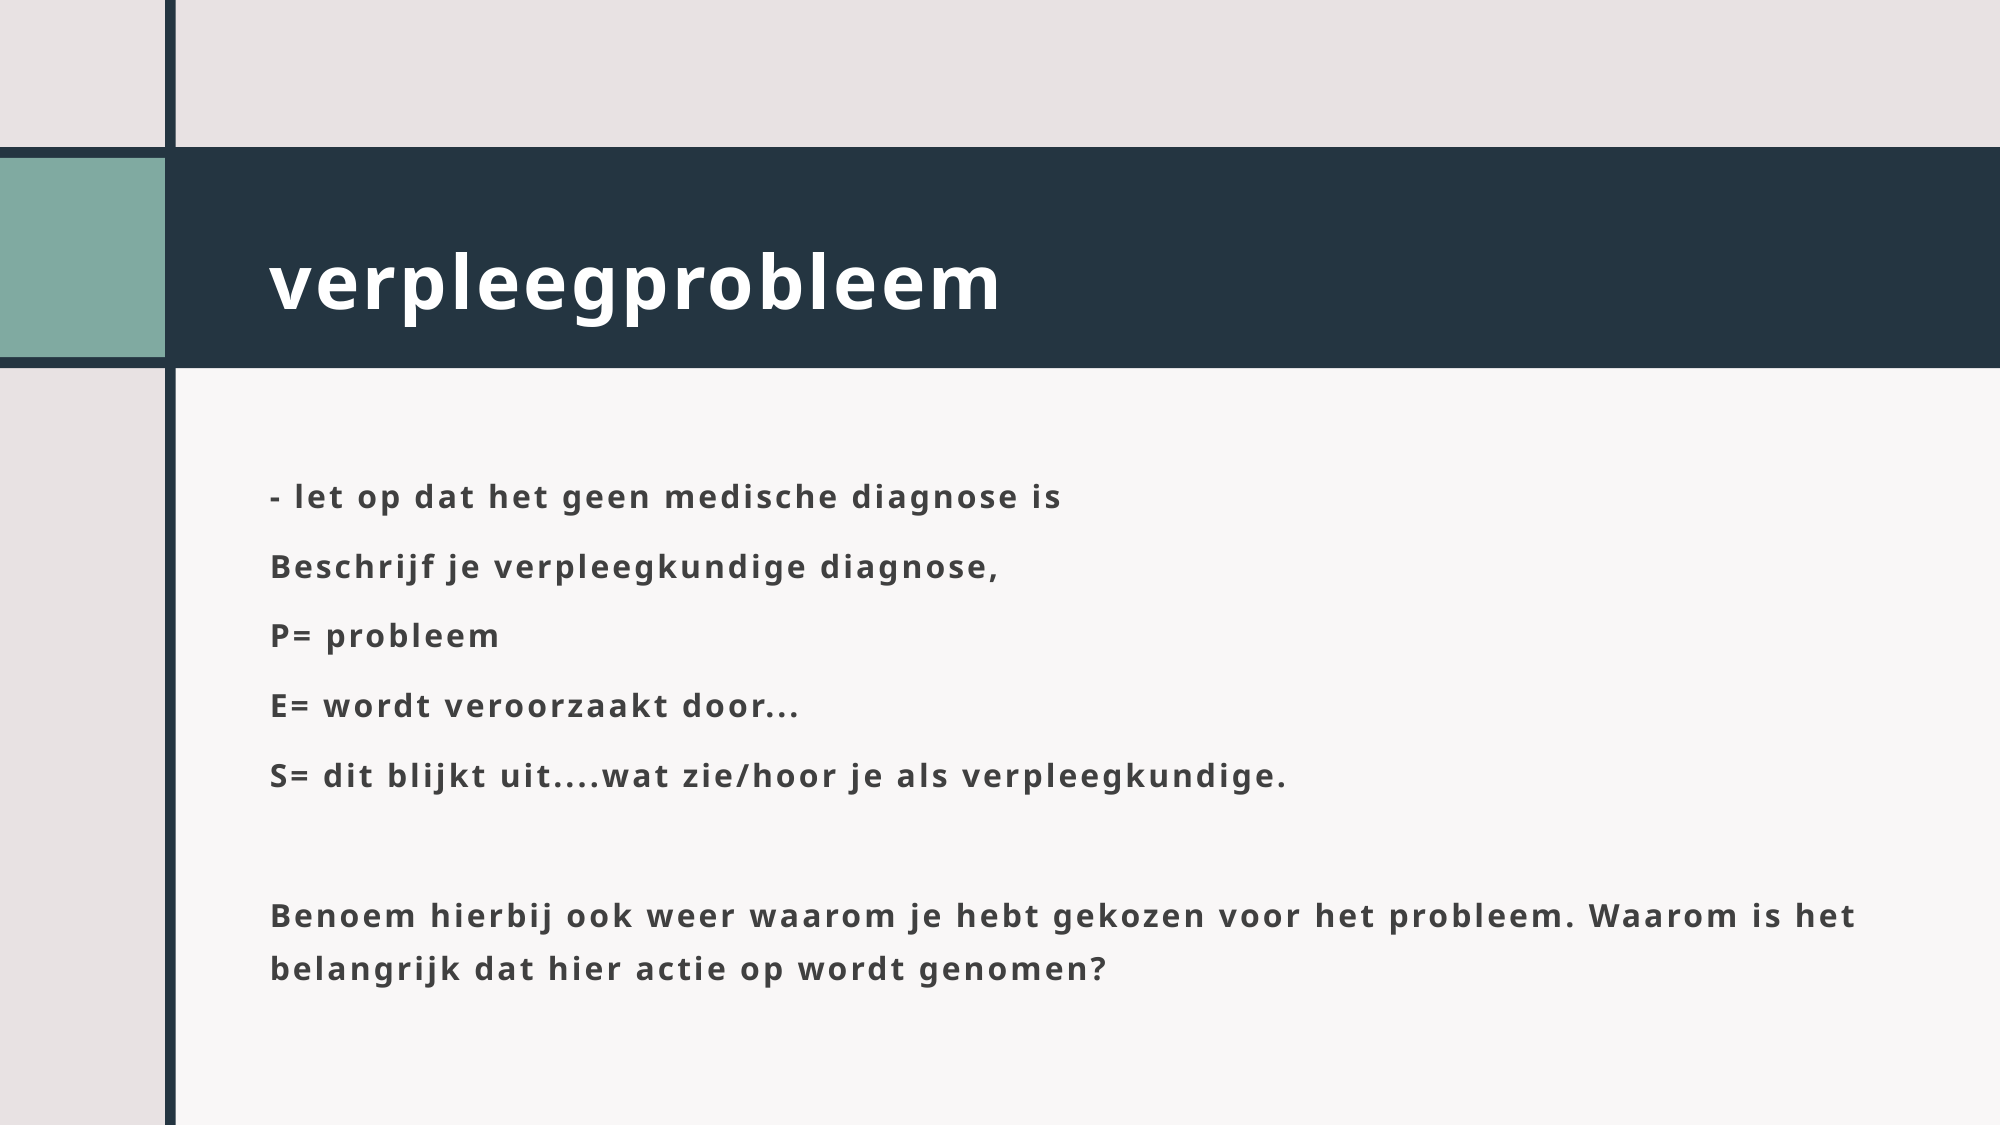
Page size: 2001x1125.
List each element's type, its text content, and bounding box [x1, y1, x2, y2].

text_box [0, 157, 164, 358]
text_box [164, 0, 177, 1125]
text_box [177, 146, 2000, 369]
text_box [177, 369, 2000, 1125]
text_box [0, 146, 164, 157]
text_box [177, 0, 2000, 146]
title verpleegprobleem [251, 171, 1895, 341]
list - let op dat het geen medische diagnose is Beschrijf je verpleegkundige diagnose, P= probleem E= wordt veroorzaakt door... S= dit blijkt uit....wat zie/hoor je als verpleegkundige. Benoem hierbij ook weer waarom je hebt gekozen voor het probleem. Waarom is het belangrijk dat hier actie op wordt genomen? [251, 443, 1882, 1006]
text_box [0, 358, 164, 369]
text_box [0, 0, 164, 146]
text_box [0, 369, 164, 1125]
